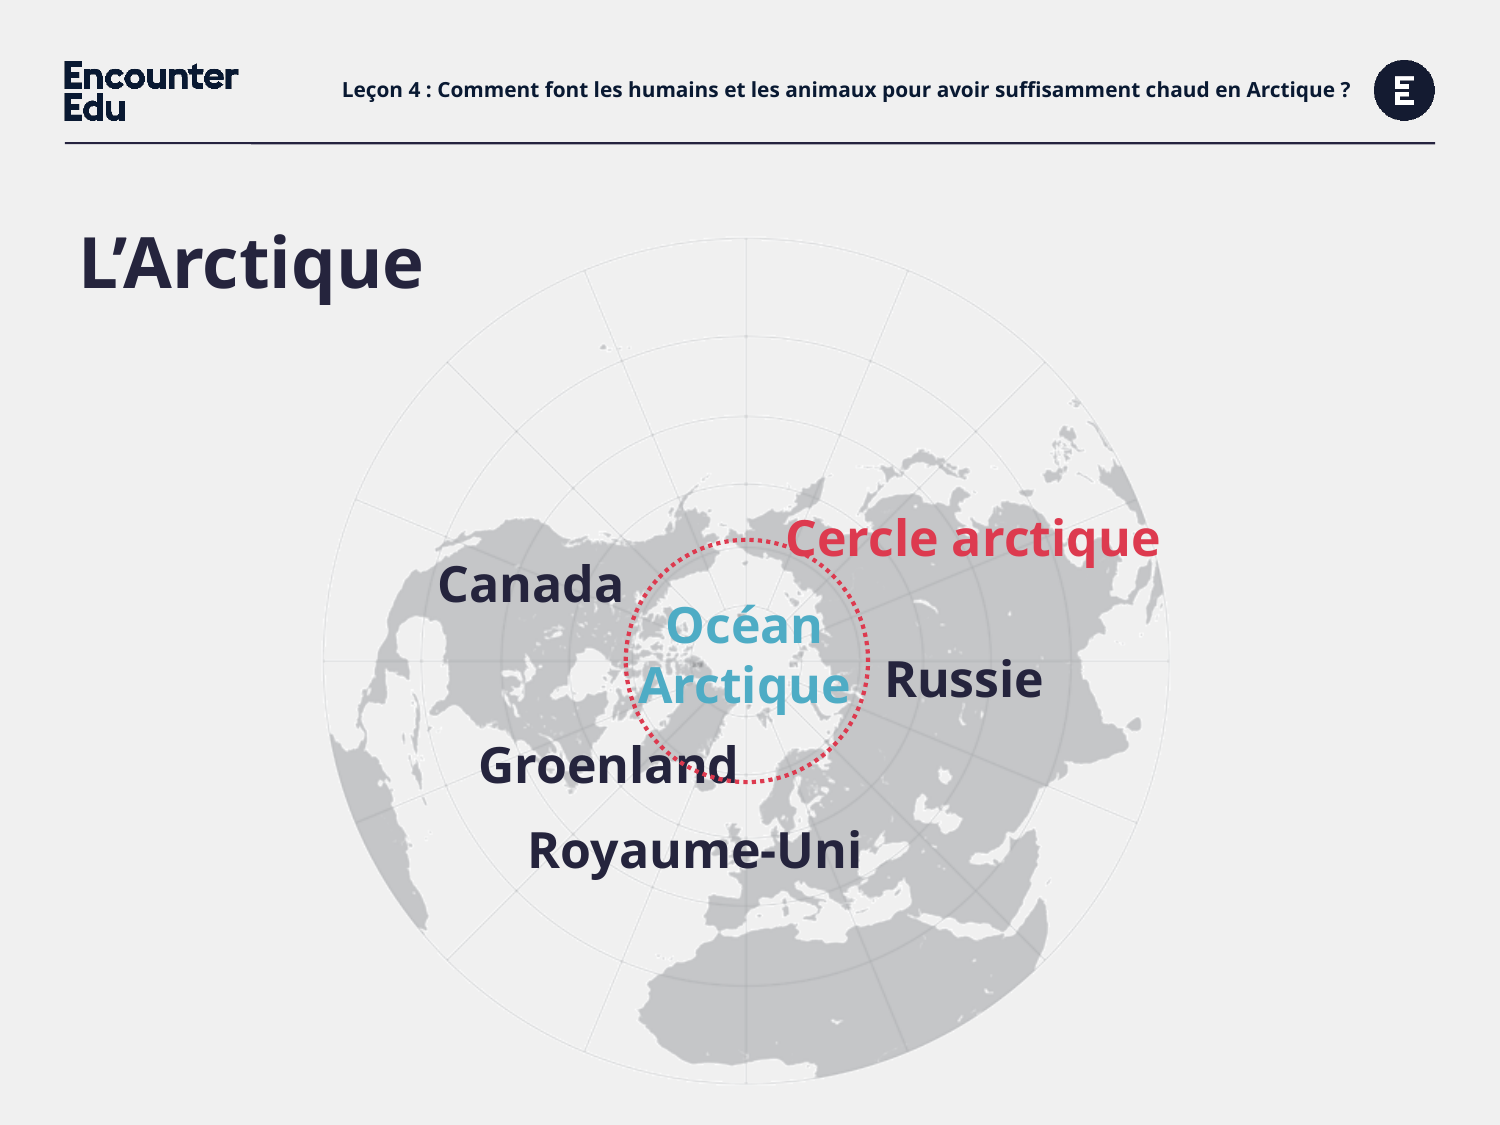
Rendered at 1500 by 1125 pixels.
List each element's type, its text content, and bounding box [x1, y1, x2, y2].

picture [1372, 58, 1436, 122]
picture [317, 231, 1177, 1092]
text_box L’Arctique [71, 212, 925, 320]
title Leçon 4 : Comment font les humains et les animaux pour avoir suffisamment chaud en Arctique ? [316, 67, 1359, 114]
picture [60, 59, 243, 122]
